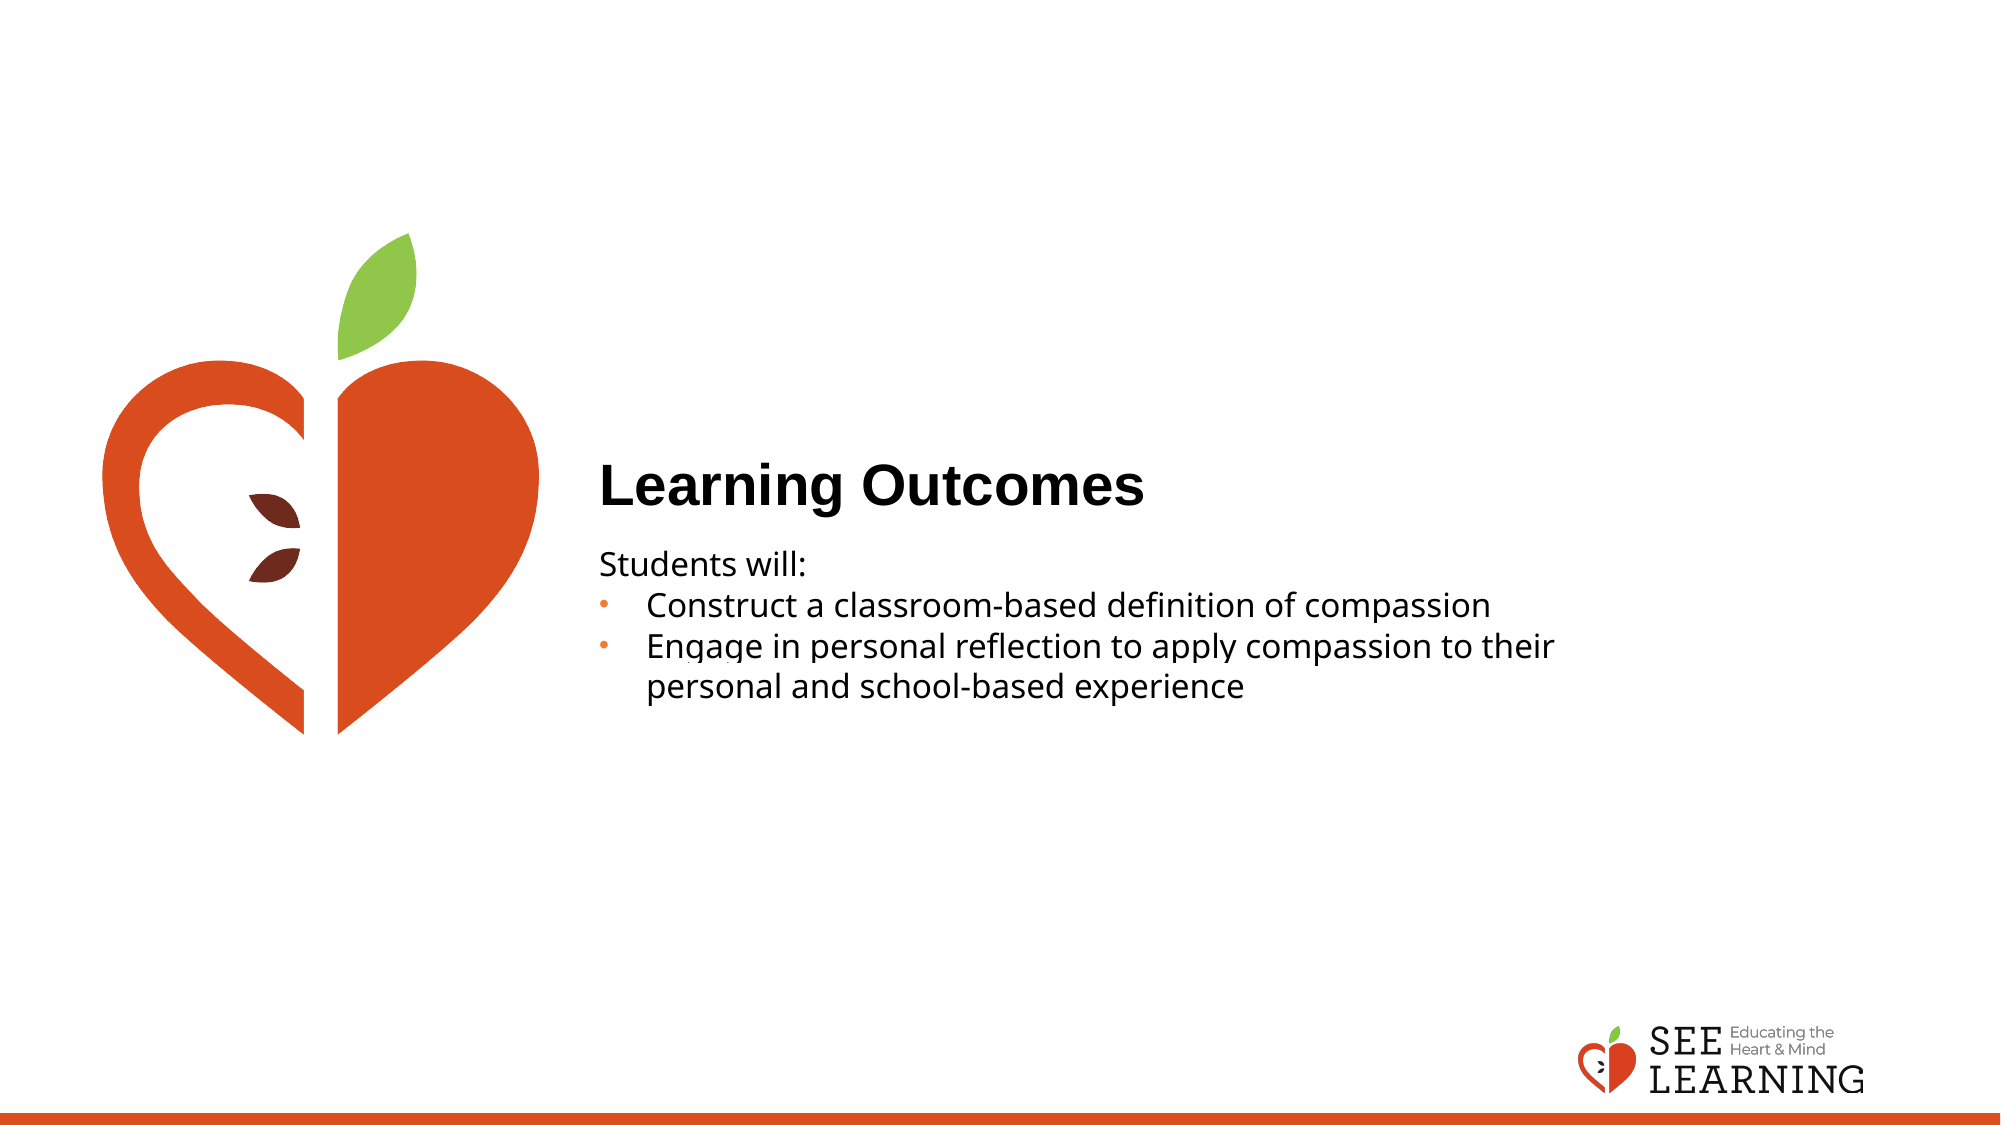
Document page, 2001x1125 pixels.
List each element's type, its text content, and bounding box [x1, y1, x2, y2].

picture [102, 233, 539, 735]
picture [1578, 1026, 1863, 1093]
text_box Students will: Construct a classroom-based definition of compassion Engage in personal reflection to apply compassion to their personal and school-based experience [584, 527, 1638, 721]
title Learning Outcomes [584, 446, 1416, 526]
